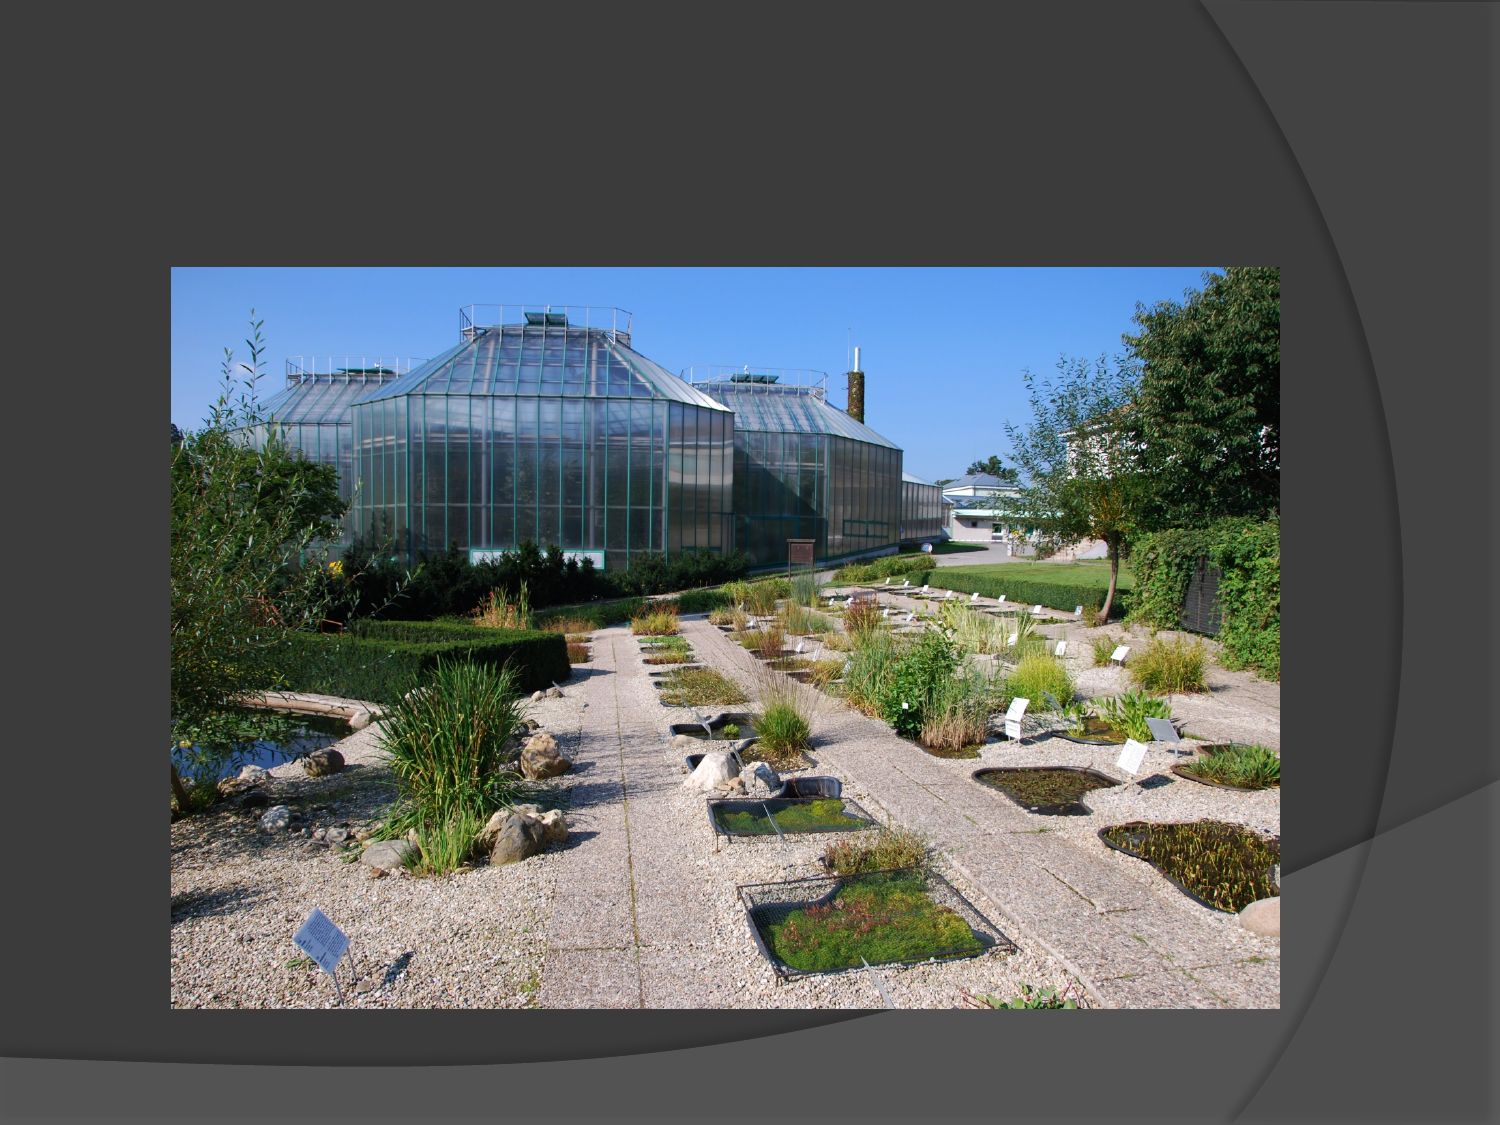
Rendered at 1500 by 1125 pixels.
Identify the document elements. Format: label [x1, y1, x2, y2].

list [170, 266, 1281, 1010]
